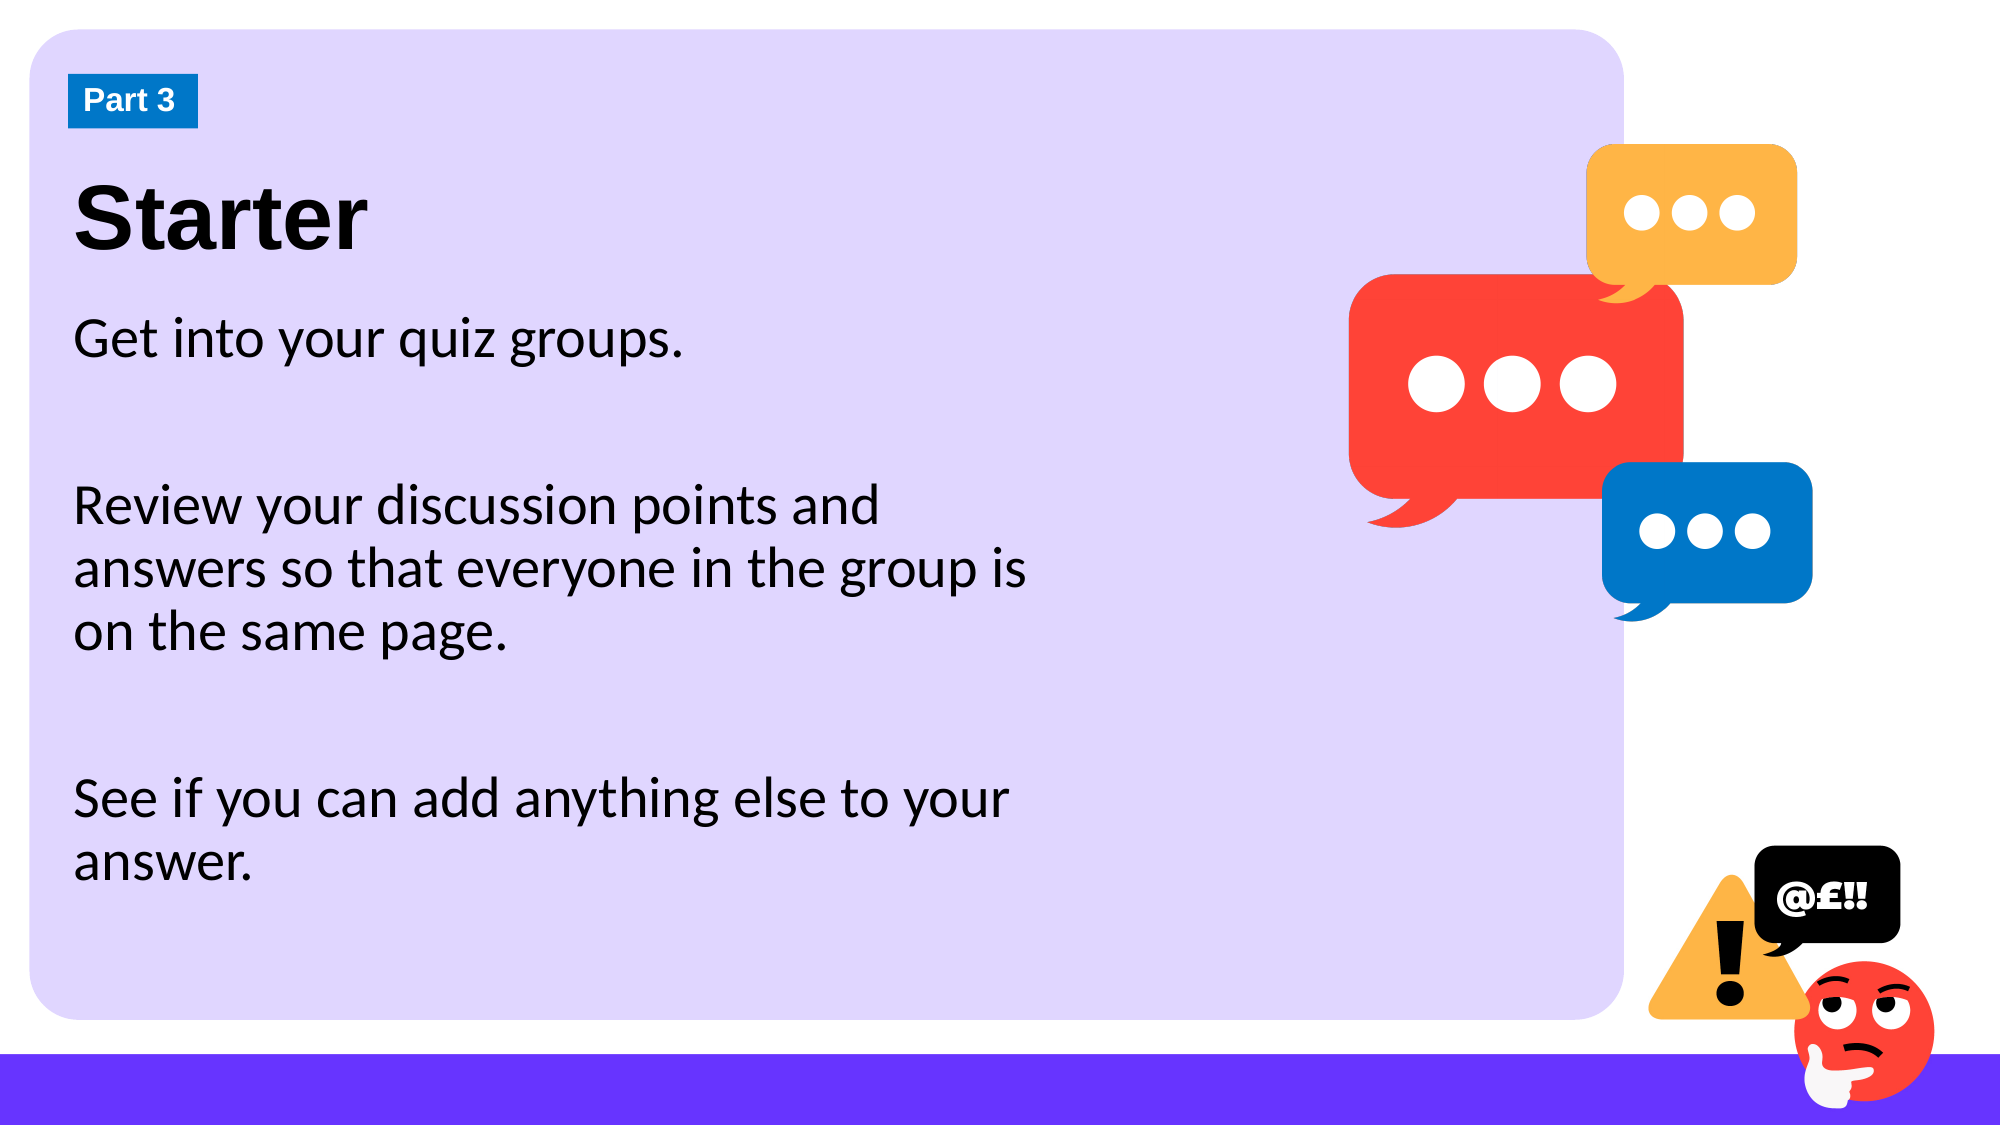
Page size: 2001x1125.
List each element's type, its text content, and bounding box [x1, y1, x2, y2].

list Get into your quiz groups. Review your discussion points and answers so that everyone in the group is on the same page. See if you can add anything else to your answer. [59, 299, 1075, 1014]
text_box Starter [59, 59, 1857, 278]
picture [0, 0, 2000, 1125]
text_box [28, 28, 1625, 1021]
